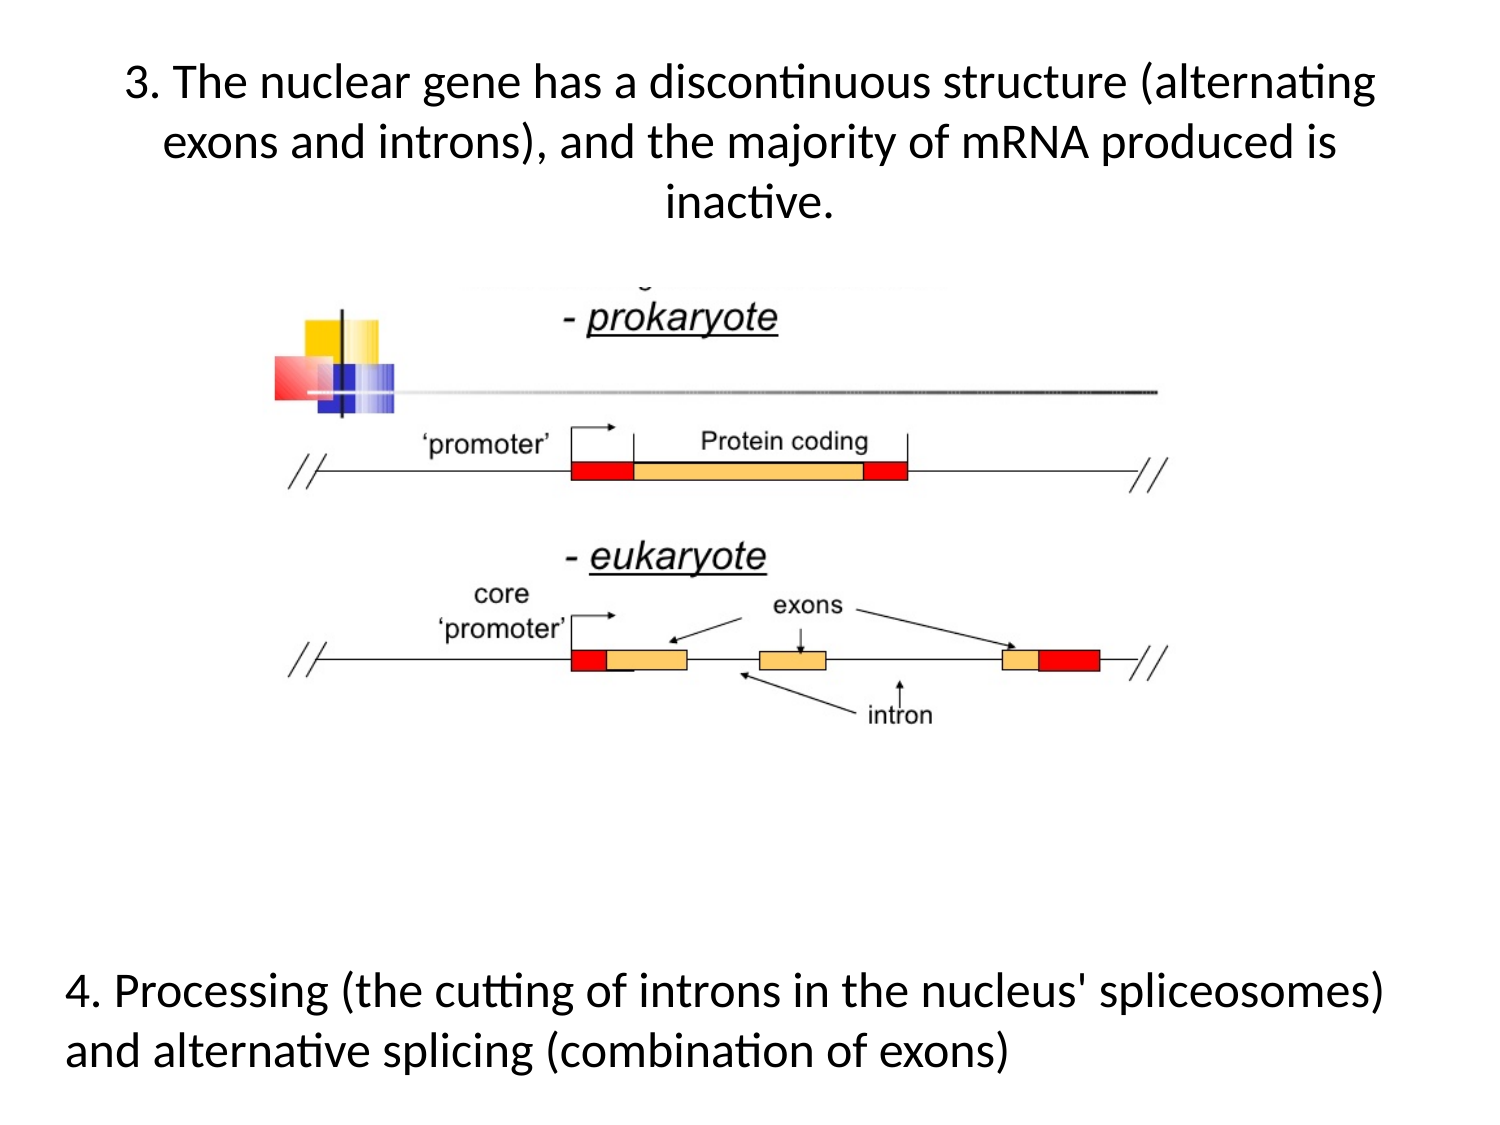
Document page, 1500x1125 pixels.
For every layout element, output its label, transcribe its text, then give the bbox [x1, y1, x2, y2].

text_box 4. Processing (the cutting of introns in the nucleus' spliceosomes) and alternative splicing (combination of exons) [49, 949, 1413, 1085]
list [262, 287, 1207, 754]
title 3. The nuclear gene has a discontinuous structure (alternating exons and introns), and the majority of mRNA produced is inactive. [75, 45, 1425, 233]
